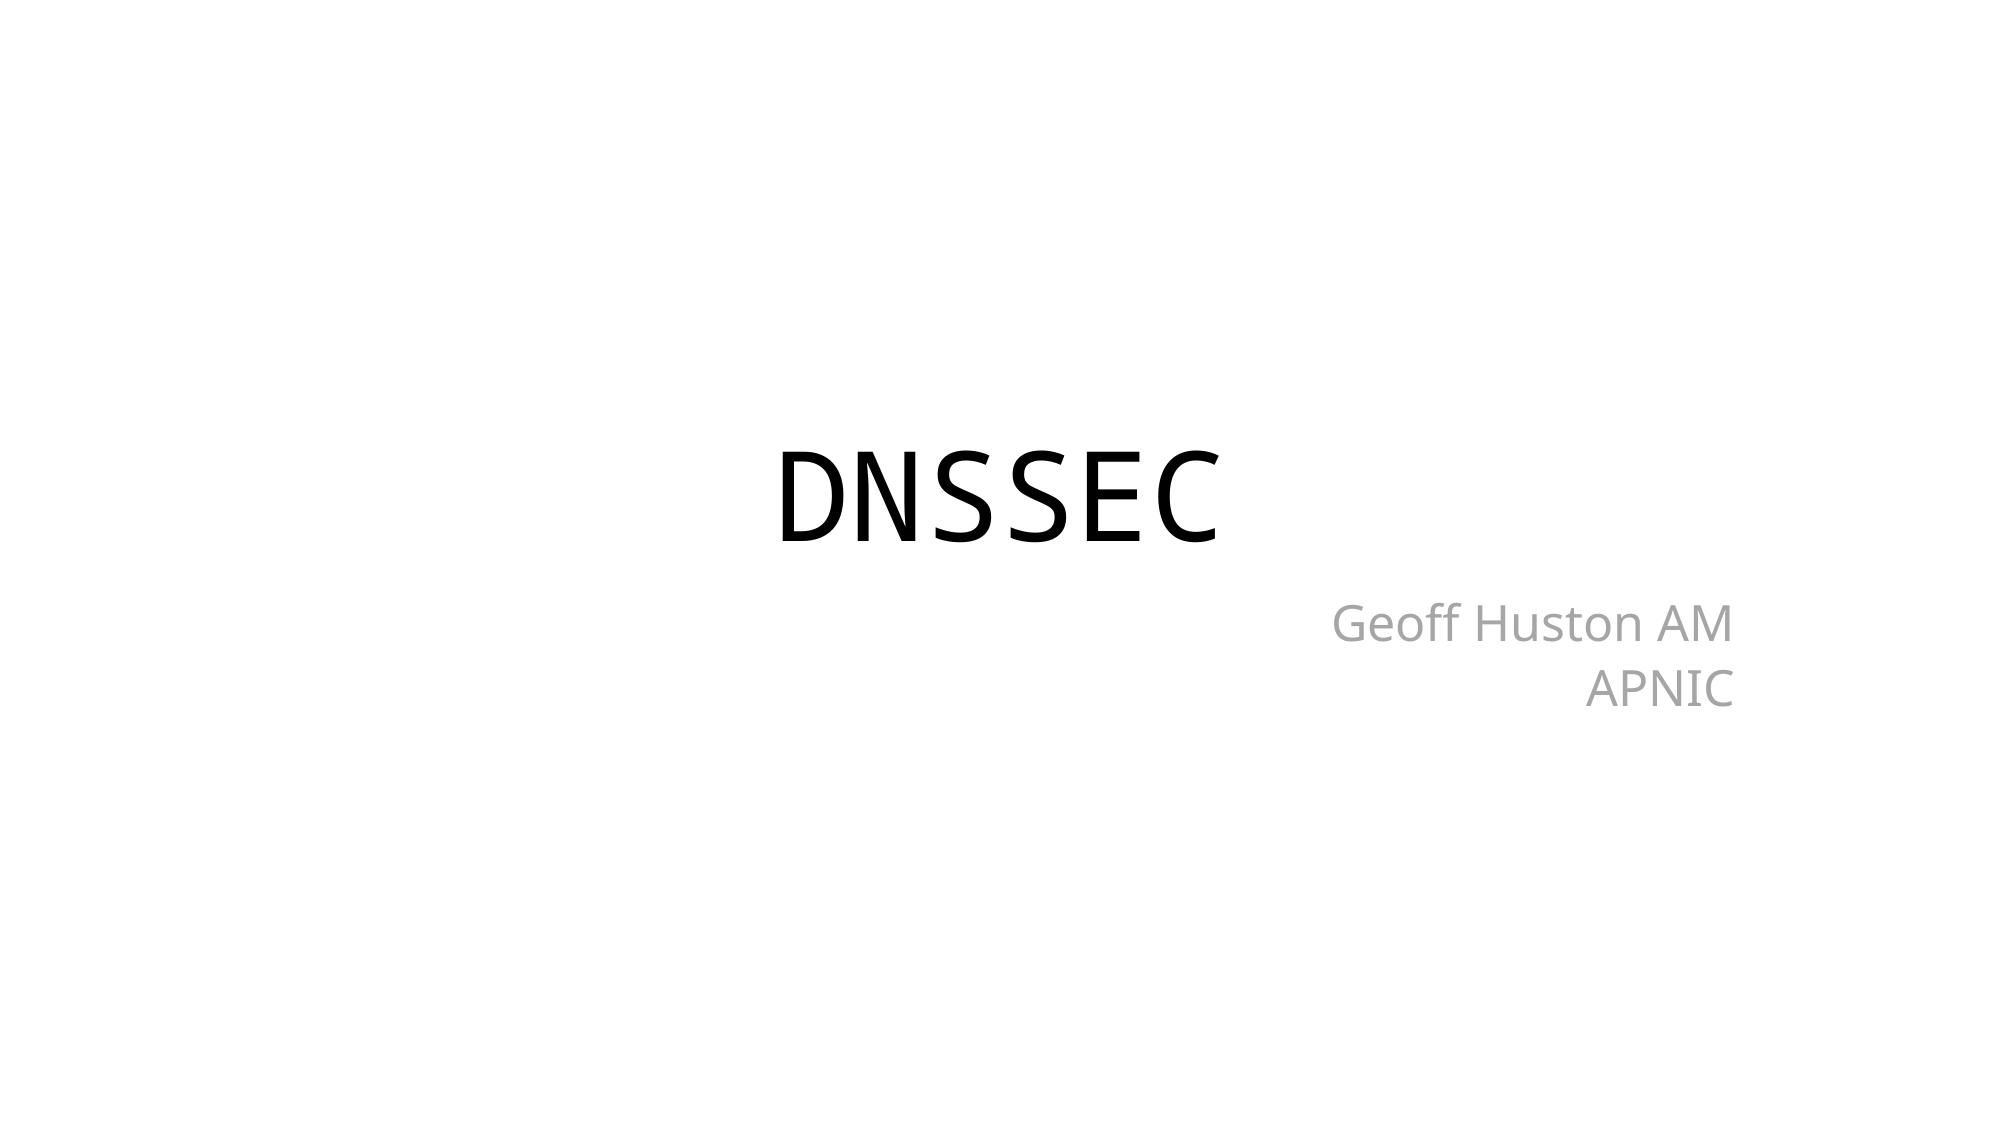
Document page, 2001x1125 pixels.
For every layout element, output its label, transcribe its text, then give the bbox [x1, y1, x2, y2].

title DNSSEC [249, 184, 1750, 576]
subtitle Geoff Huston AM APNIC [249, 590, 1750, 863]
